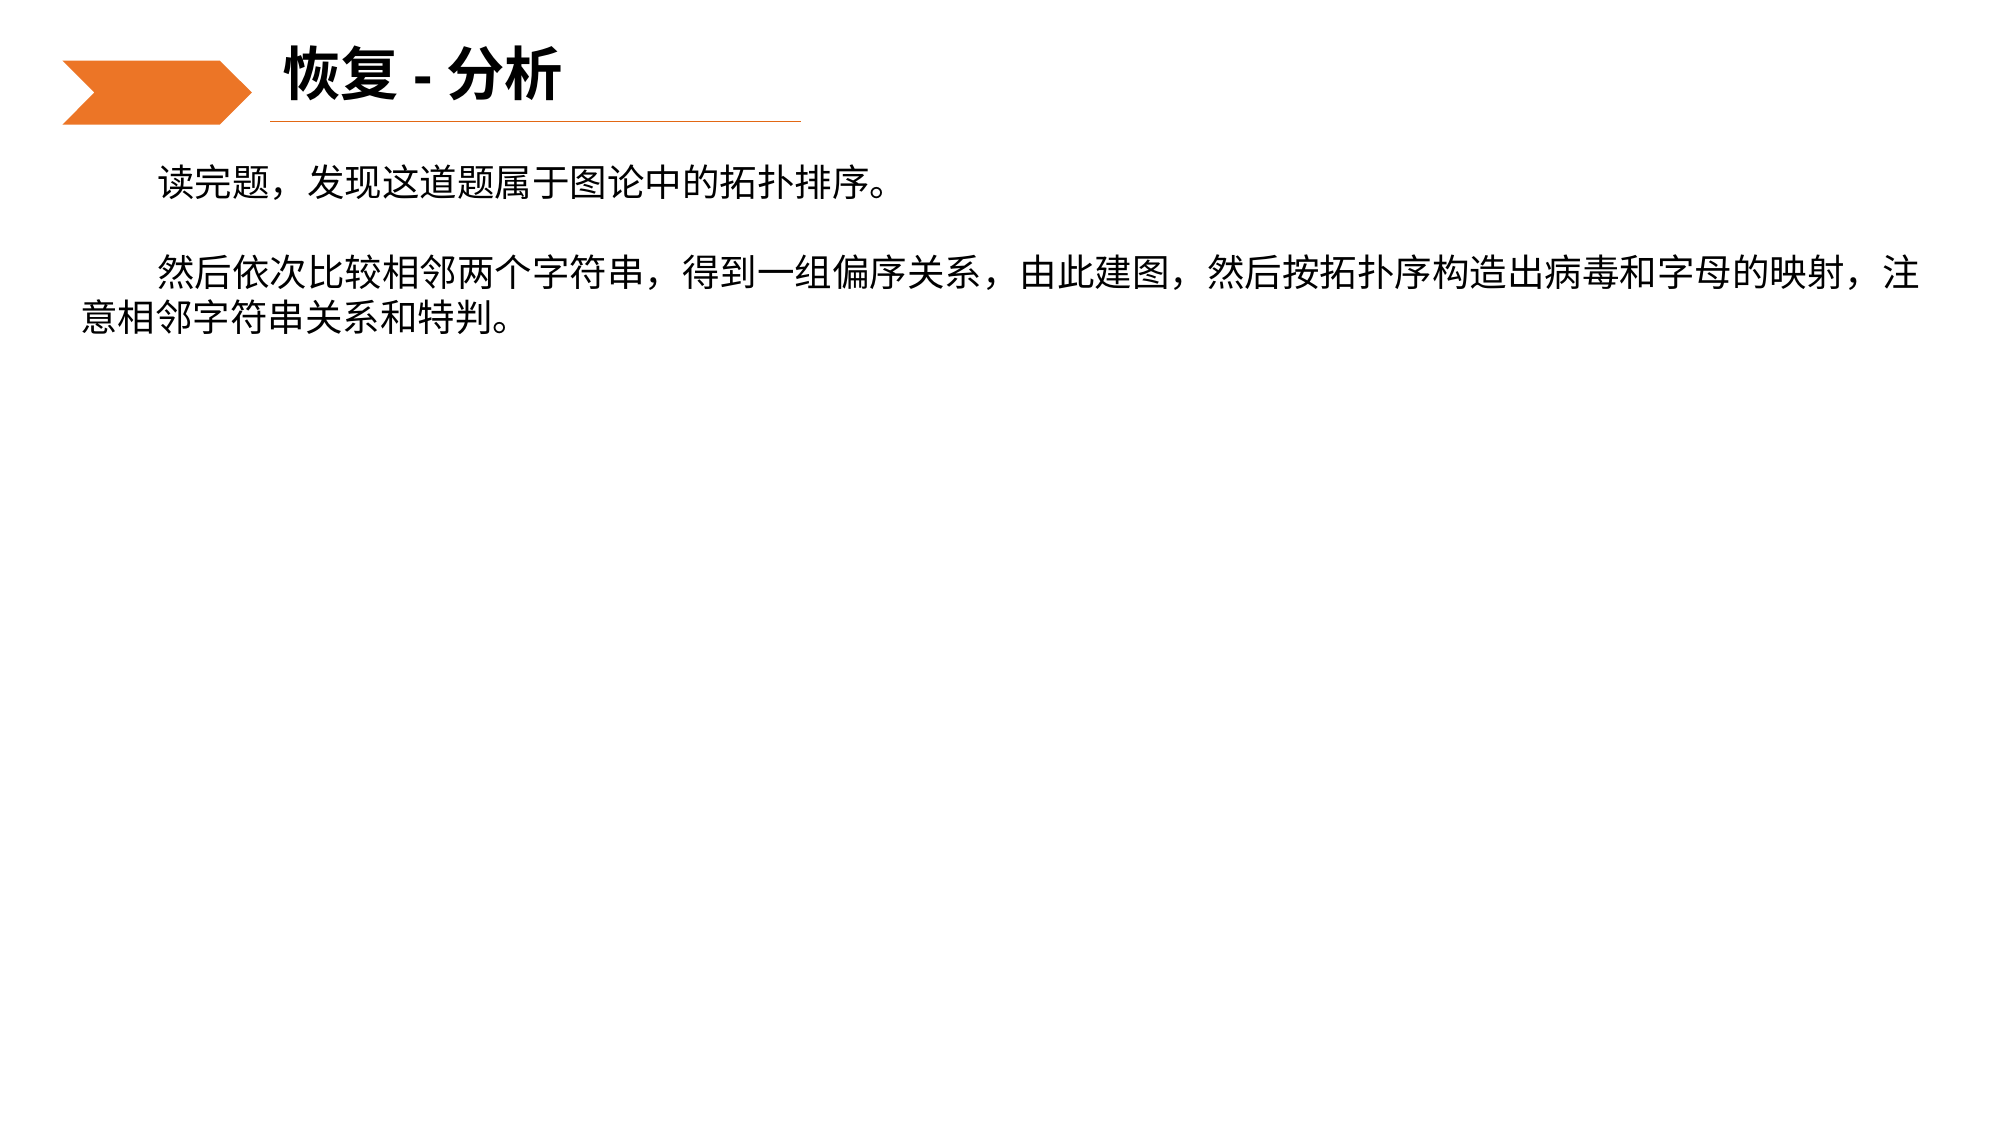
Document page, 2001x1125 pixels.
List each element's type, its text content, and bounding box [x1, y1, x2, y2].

text_box 恢复-分析 [267, 29, 578, 115]
text_box 读完题，发现这道题属于图论中的拓扑排序。 然后依次比较相邻两个字符串，得到一组偏序关系，由此建图，然后按拓扑序构造出病毒和字母的映射，注意相邻字符串关系和特判。 [65, 151, 1944, 347]
